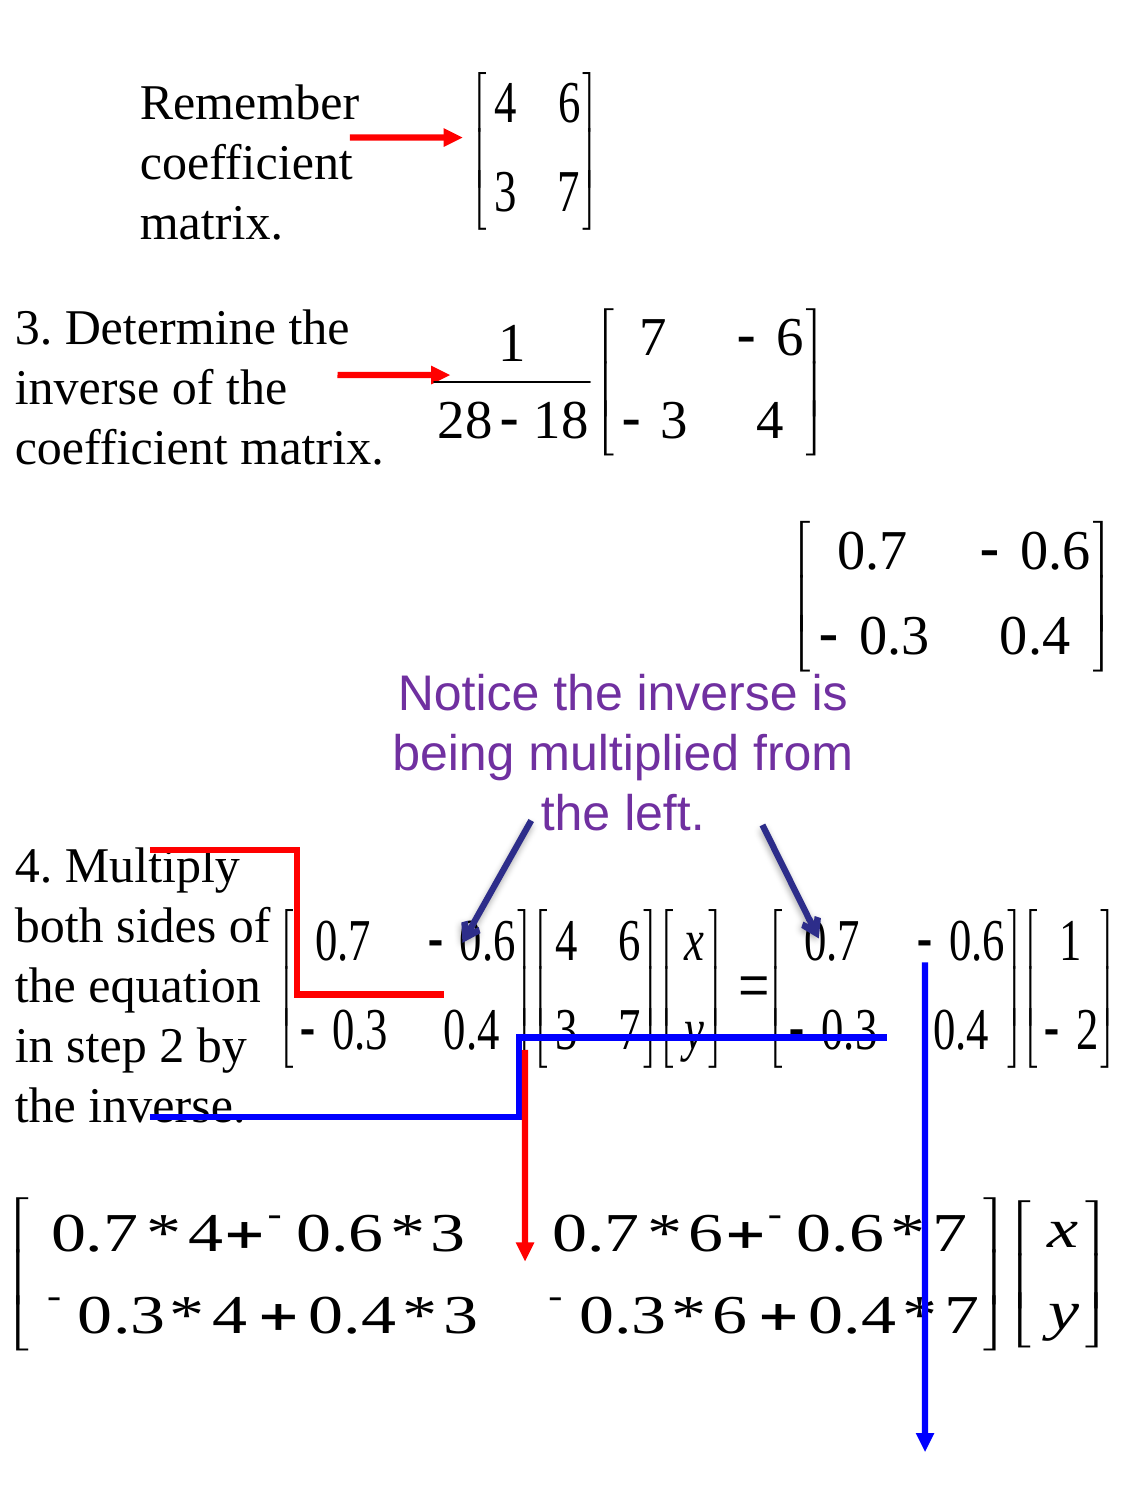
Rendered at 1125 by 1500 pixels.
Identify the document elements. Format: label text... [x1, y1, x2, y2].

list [564, 1187, 1125, 1362]
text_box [462, 820, 532, 943]
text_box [224, 775, 370, 1070]
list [274, 899, 473, 1079]
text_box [478, 708, 559, 1447]
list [564, 899, 1125, 1079]
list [0, 1187, 473, 1362]
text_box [787, 512, 1125, 682]
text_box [762, 824, 820, 939]
text_box 4. Multiply both sides of the equation in step 2 by the inverse. [0, 824, 288, 1140]
text_box 3. Determine the inverse of the coefficient matrix. [0, 287, 425, 483]
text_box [468, 62, 607, 241]
text_box Remember coefficient matrix. [124, 62, 425, 258]
text_box Notice the inverse is being multiplied from the left. [336, 653, 910, 848]
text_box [424, 299, 837, 465]
text_box [349, 131, 463, 144]
text_box [918, 1370, 932, 1452]
